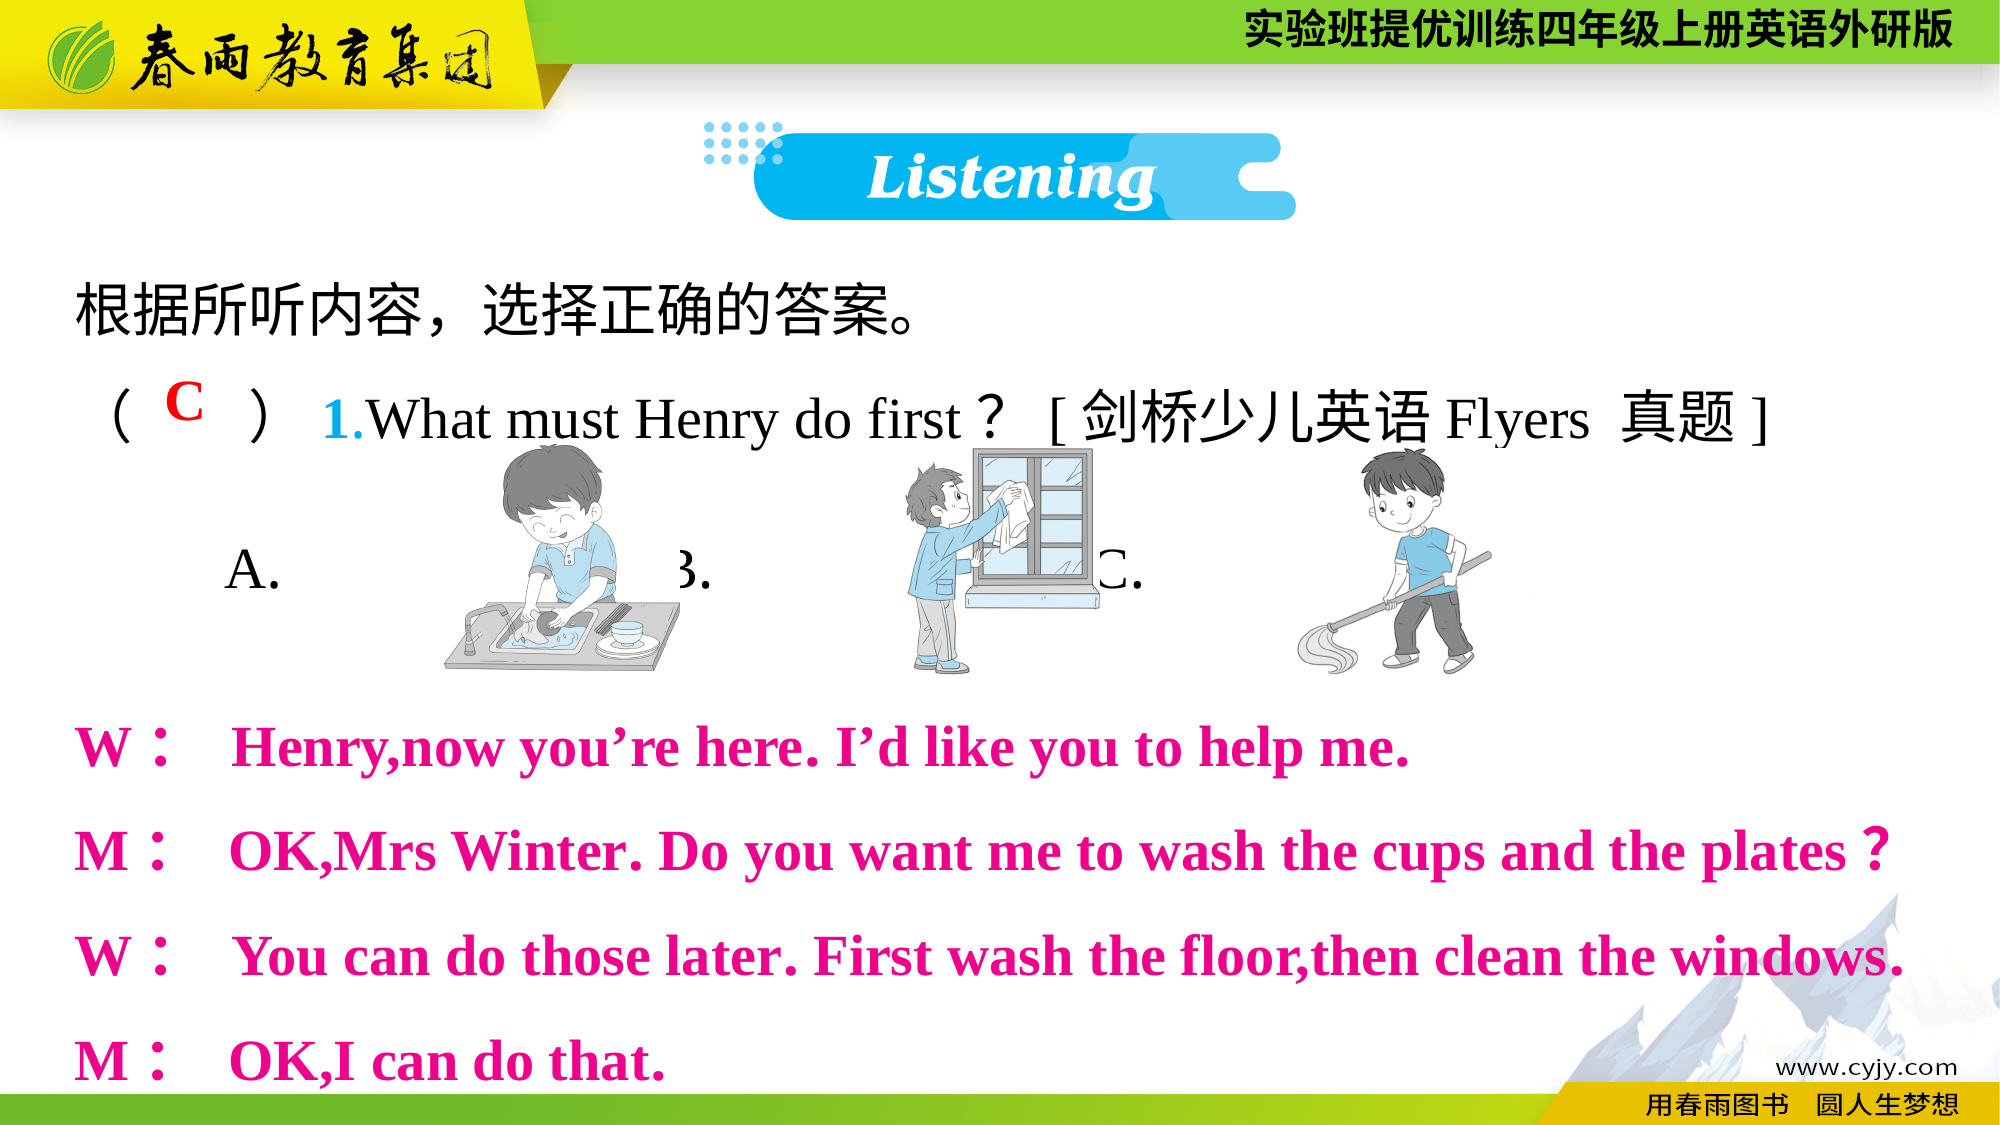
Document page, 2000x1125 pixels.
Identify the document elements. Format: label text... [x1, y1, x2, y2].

picture [0, 0, 2000, 1125]
list 根据所听内容，选择正确的答案。 [59, 230, 1944, 338]
text_box W： Henry,now you’re here. I’d like you to help me. M： OK,Mrs Winter. Do you want me to wash the cups and the plates？ W： You can do those later. First wash the floor,then clean the windows. M： OK,I can do that. [59, 665, 1944, 1100]
text_box （ ）1.What must Henry do first？[剑桥少儿英语Flyers 真题] A. B. C. [59, 338, 1944, 608]
text_box C [149, 354, 222, 440]
